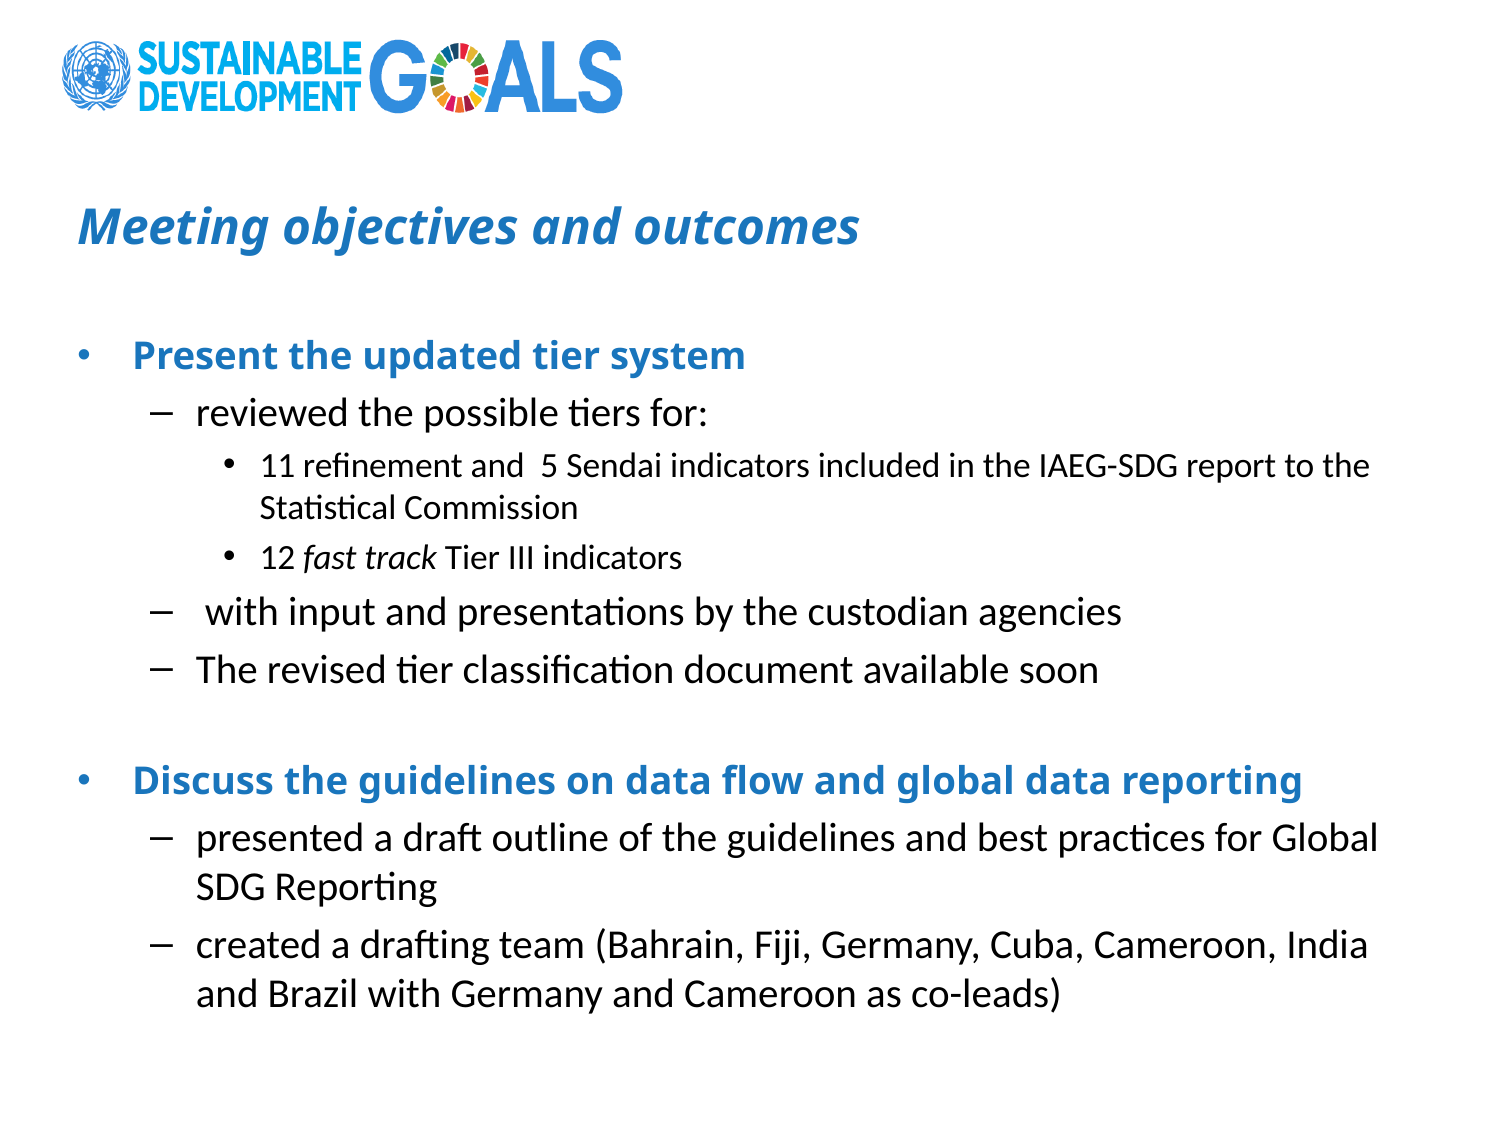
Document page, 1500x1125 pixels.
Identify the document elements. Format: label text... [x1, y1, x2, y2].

picture [49, 4, 638, 141]
list Meeting objectives and outcomes Present the updated tier system reviewed the possible tiers for: 11 refinement and 5 Sendai indicators included in the IAEG-SDG report to the Statistical Commission 12 fast track Tier III indicators with input and presentations by the custodian agencies The revised tier classification document available soon Discuss the guidelines on data flow and global data reporting presented a draft outline of the guidelines and best practices for Global SDG Reporting created a drafting team (Bahrain, Fiji, Germany, Cuba, Cameroon, India and Brazil with Germany and Cameroon as co-leads) [62, 421, 1421, 1035]
text_box [62, 162, 1463, 421]
